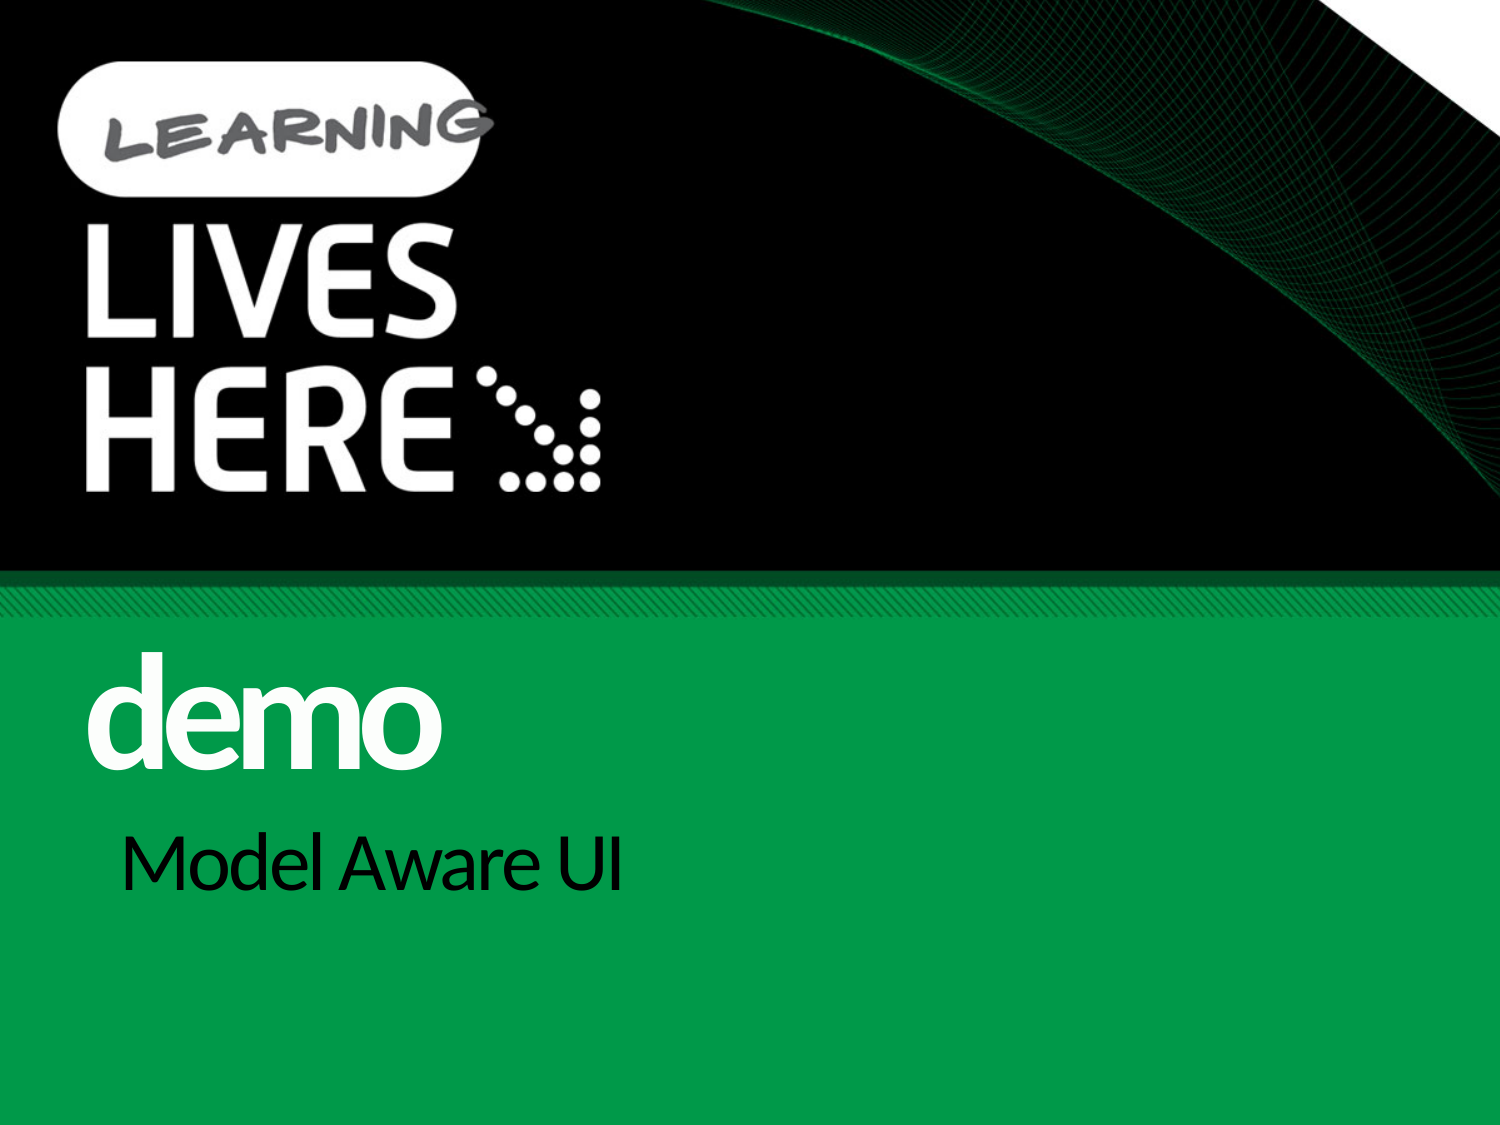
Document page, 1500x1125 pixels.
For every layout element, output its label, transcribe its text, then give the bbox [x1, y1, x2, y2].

picture [0, 0, 1500, 1125]
title Model Aware UI [119, 818, 1375, 943]
list demo [83, 625, 1344, 800]
